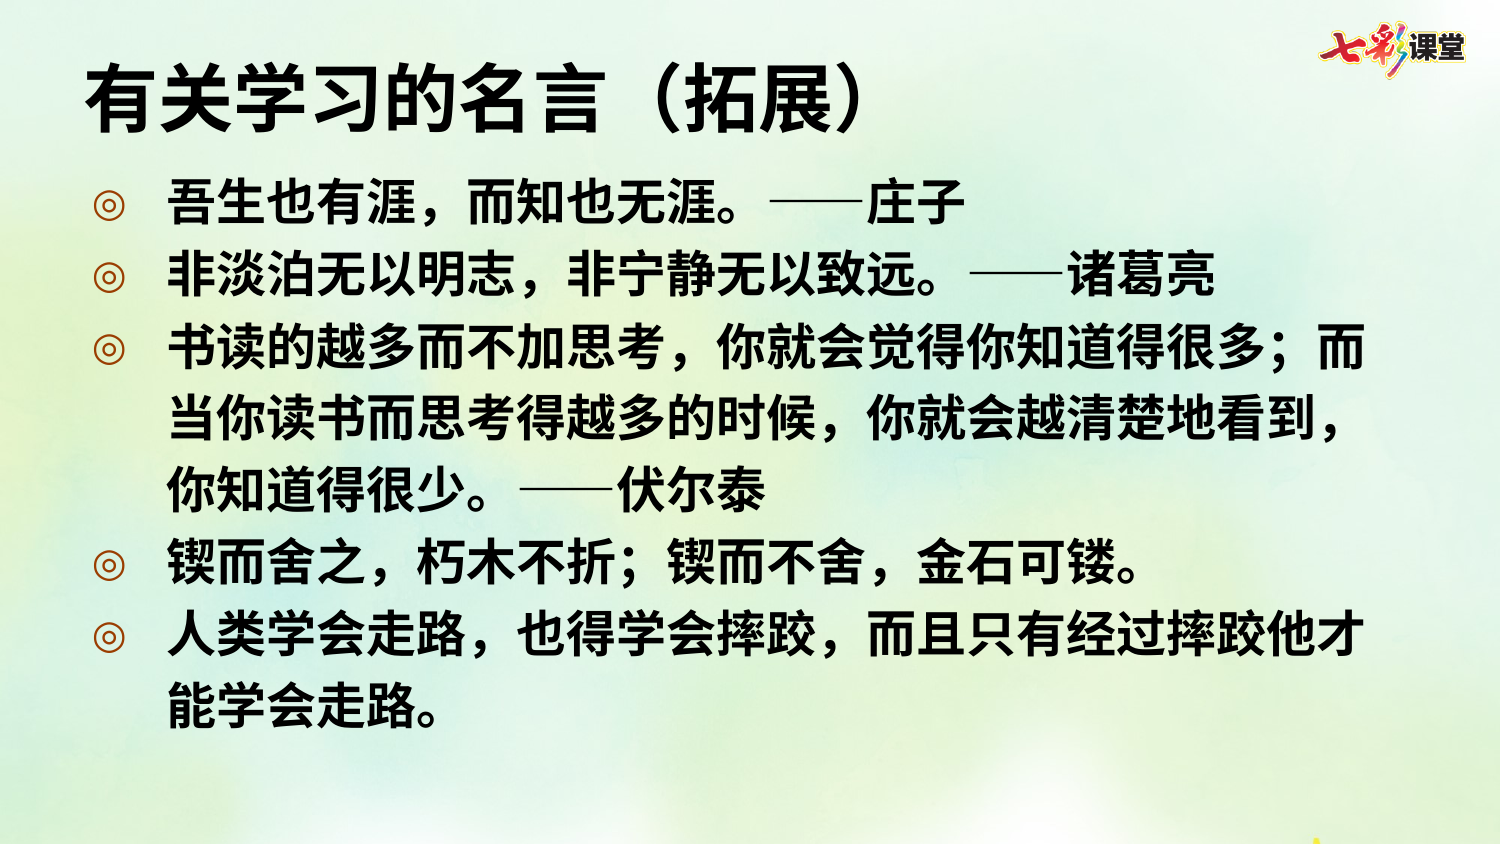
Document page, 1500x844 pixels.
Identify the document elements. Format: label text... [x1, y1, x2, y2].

picture [0, 0, 1500, 844]
text_box 吾生也有涯，而知也无涯。——庄子 非淡泊无以明志，非宁静无以致远。——诸葛亮 书读的越多而不加思考，你就会觉得你知道得很多；而当你读书而思考得越多的时候，你就会越清楚地看到，你知道得很少。——伏尔泰 锲而舍之，朽木不折；锲而不舍，金石可镂。 人类学会走路，也得学会摔跤，而且只有经过摔跤他才能学会走路。 [77, 151, 1424, 743]
text_box 有关学习的名言（拓展） [69, 43, 975, 149]
